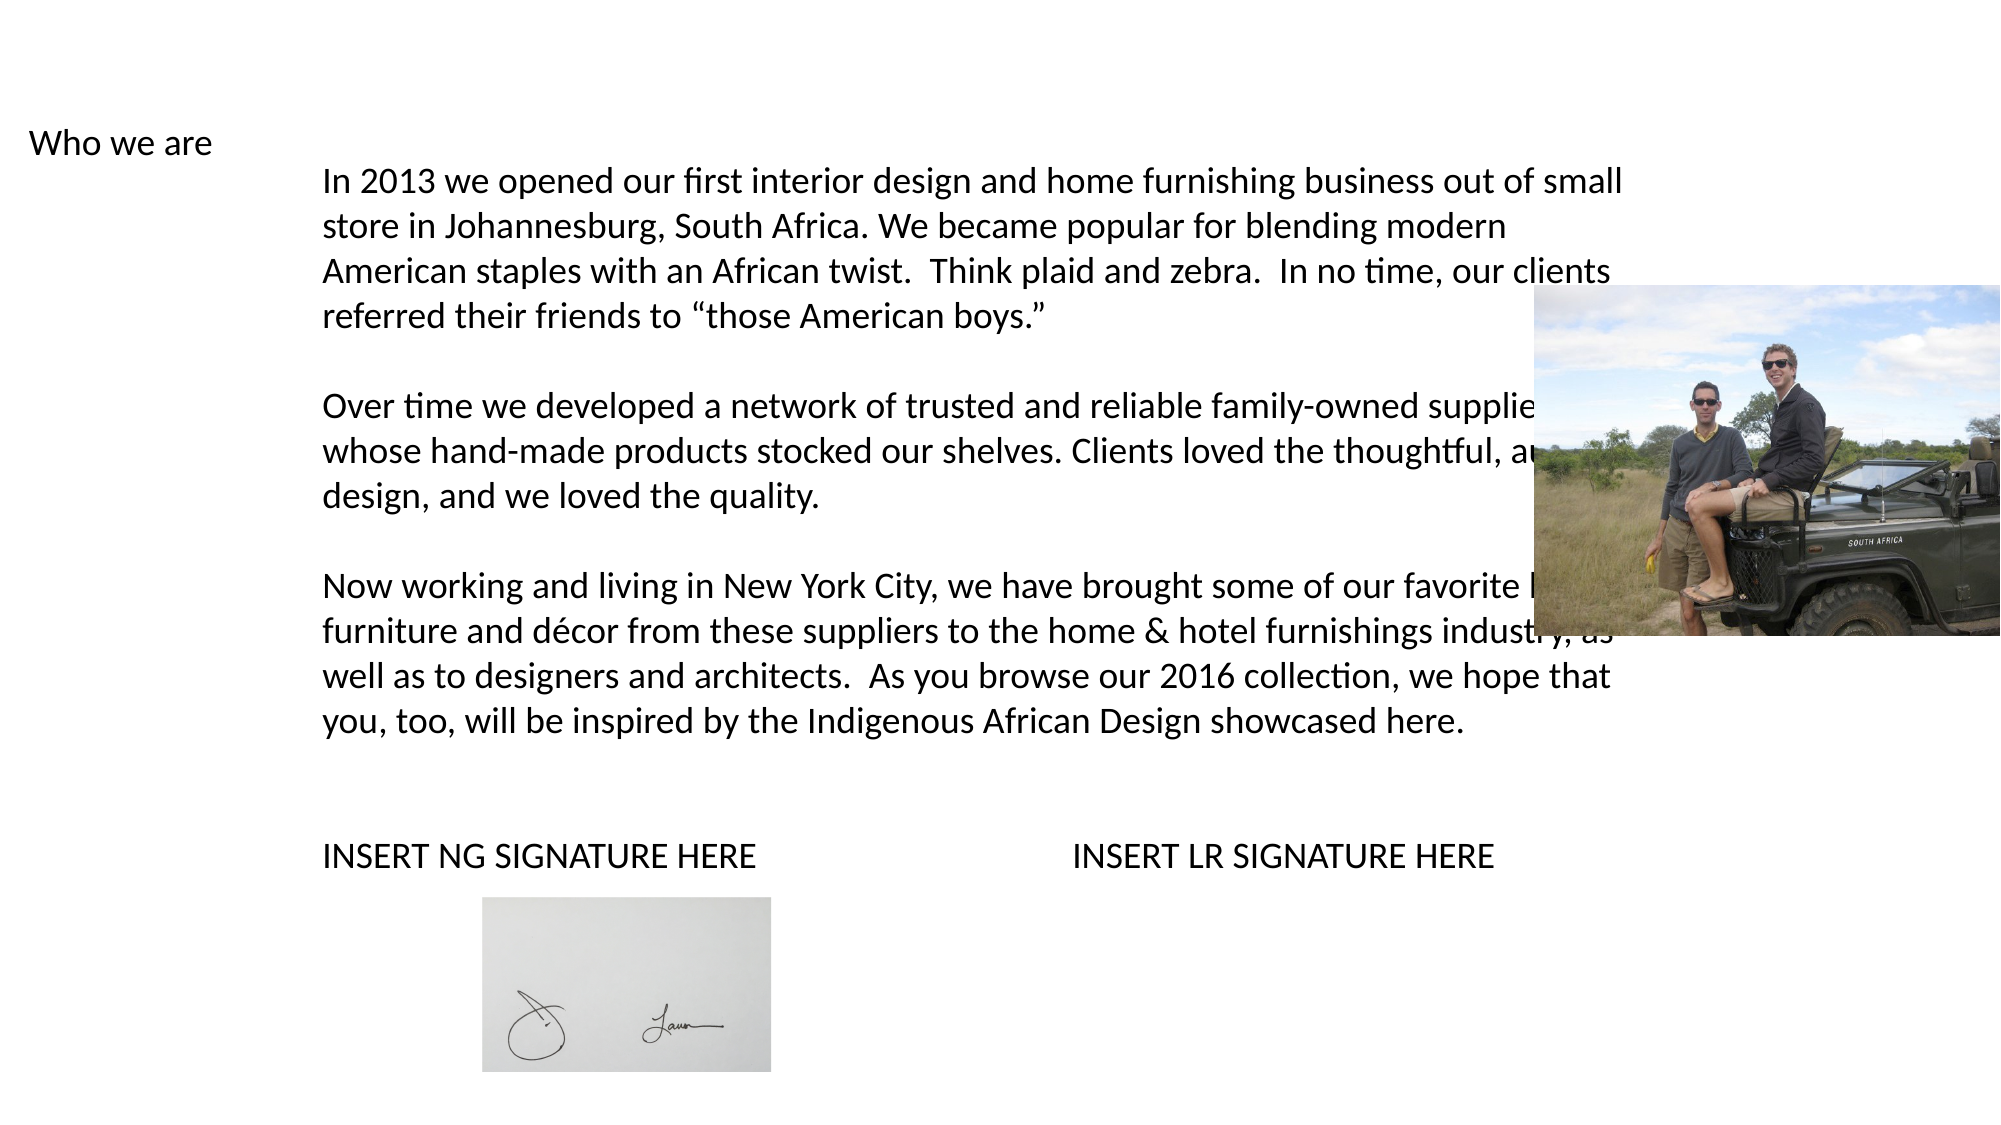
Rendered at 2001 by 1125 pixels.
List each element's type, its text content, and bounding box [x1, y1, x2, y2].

picture [1534, 285, 2000, 636]
picture [483, 839, 772, 1125]
text_box In 2013 we opened our first interior design and home furnishing business out of small store in Johannesburg, South Africa. We became popular for blending modern American staples with an African twist. Think plaid and zebra. In no time, our clients referred their friends to “those American boys.” Over time we developed a network of trusted and reliable family-owned suppliers whose hand-made products stocked our shelves. Clients loved the thoughtful, authentic design, and we loved the quality. Now working and living in New York City, we have brought some of our favorite lighting, furniture and décor from these suppliers to the home & hotel furnishings industry, as well as to designers and architects. As you browse our 2016 collection, we hope that you, too, will be inspired by the Indigenous African Design showcased here. INSERT NG SIGNATURE HERE INSERT LR SIGNATURE HERE [307, 109, 1675, 923]
text_box Who we are [0, 110, 243, 171]
